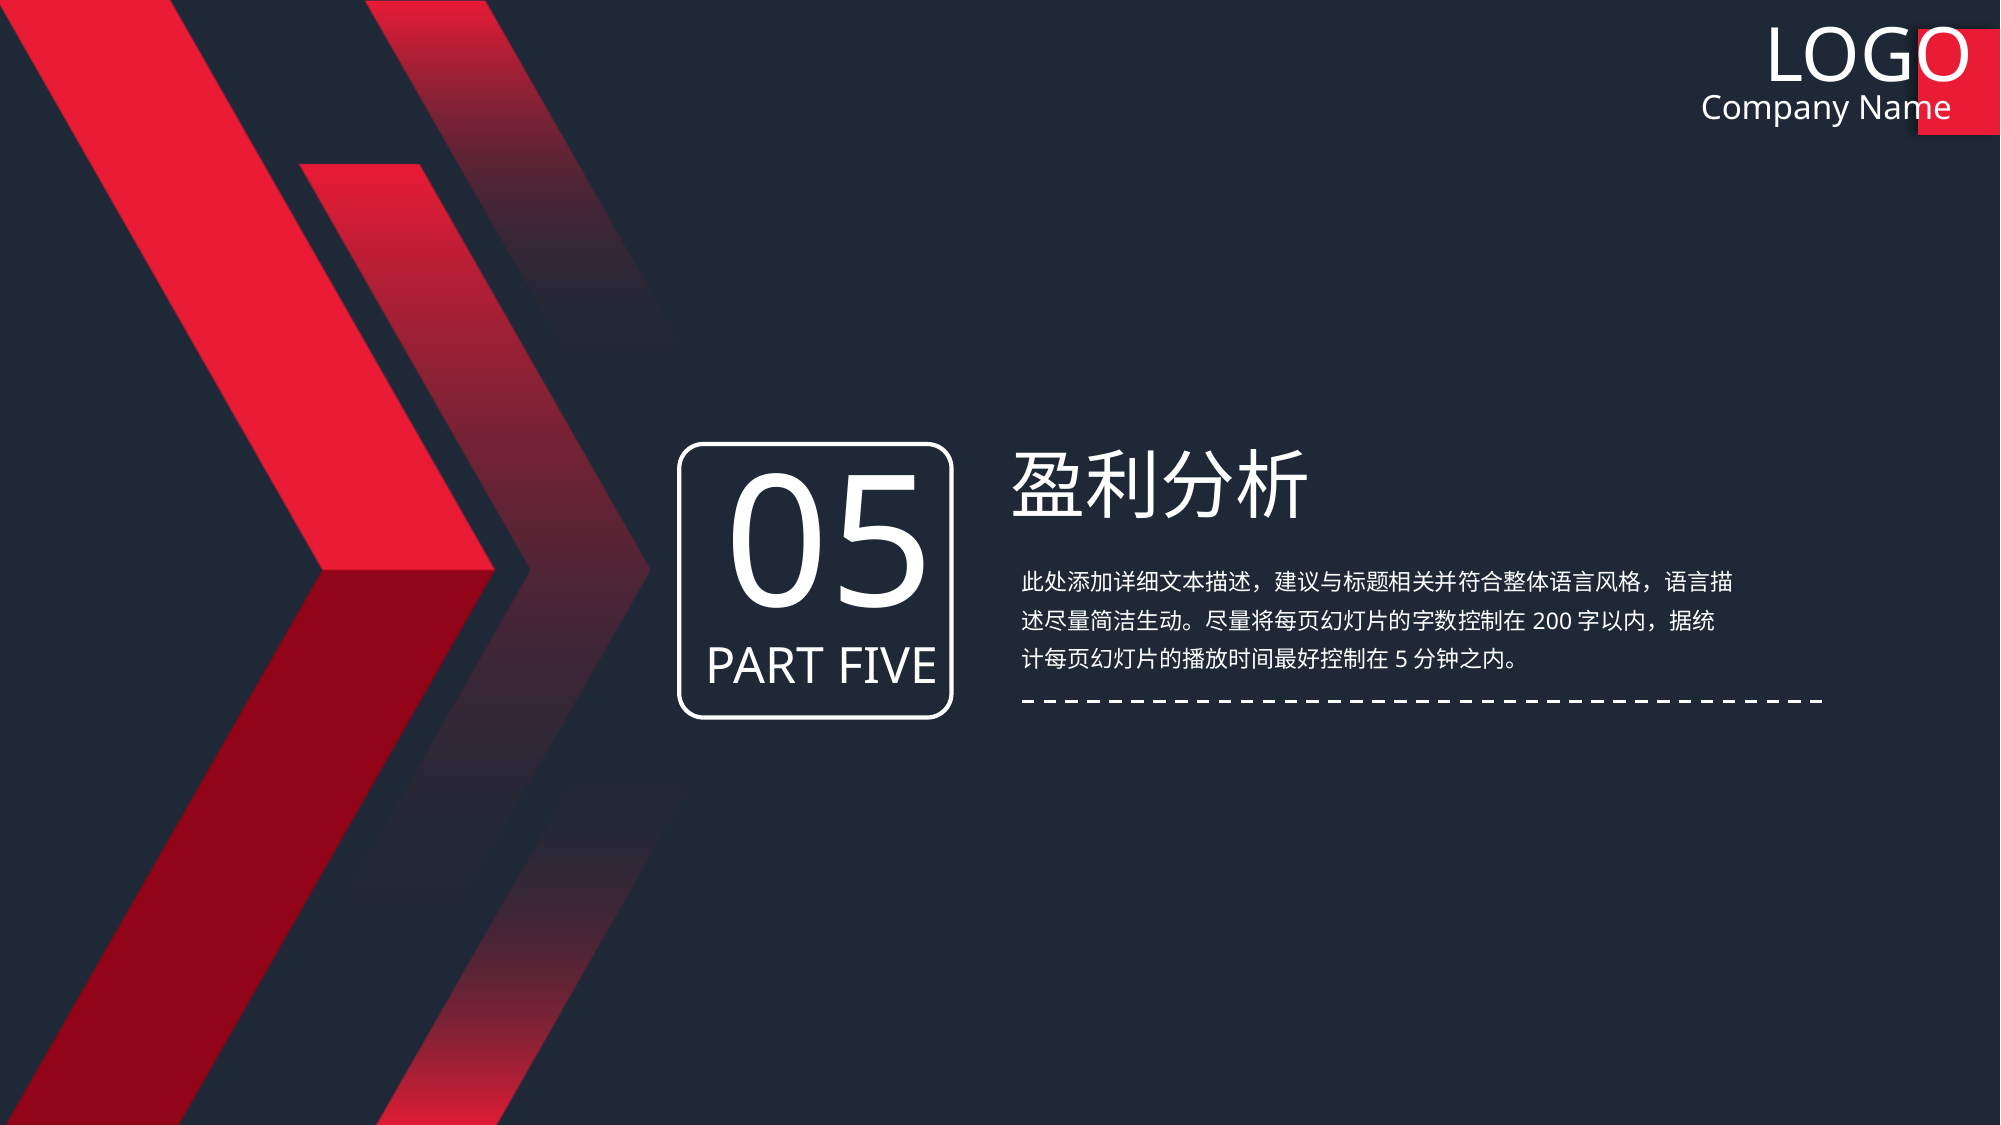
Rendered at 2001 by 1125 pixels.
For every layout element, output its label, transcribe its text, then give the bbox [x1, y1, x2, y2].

text_box [704, 701, 952, 719]
text_box LOGO [1749, 0, 1989, 104]
text_box [1968, 28, 2000, 136]
text_box [704, 0, 2000, 1125]
text_box [949, 455, 953, 625]
text_box 05 [709, 416, 949, 625]
text_box 盈利分析 [995, 430, 1326, 536]
picture [0, 0, 704, 1125]
text_box 此处添加详细文本描述，建议与标题相关并符合整体语言风格，语言描述尽量简洁生动。尽量将每页幻灯片的字数控制在200字以内，据统计每页幻灯片的播放时间最好控制在5分钟之内。 [1006, 549, 1752, 680]
text_box Company Name [1666, 74, 1968, 139]
text_box PART FIVE [704, 625, 953, 701]
text_box [704, 442, 709, 625]
